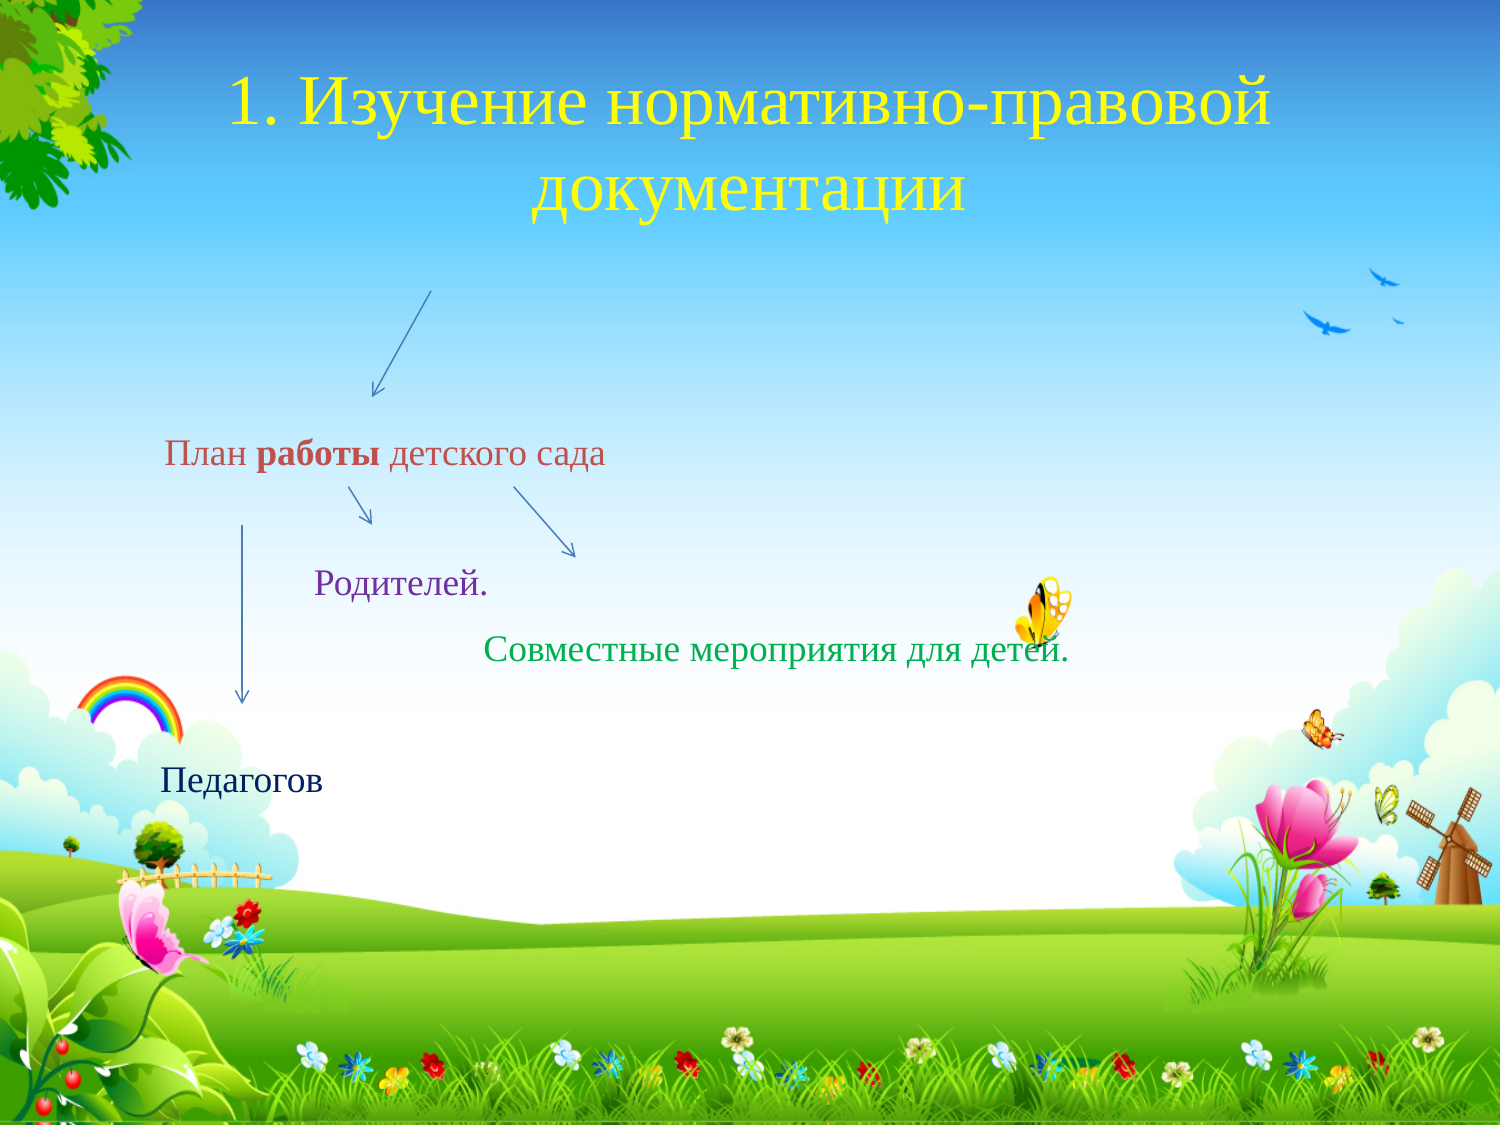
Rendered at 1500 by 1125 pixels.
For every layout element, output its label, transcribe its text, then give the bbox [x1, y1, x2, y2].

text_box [513, 486, 576, 558]
text_box План работы детского сада [149, 420, 631, 481]
text_box Родителей. [299, 551, 504, 611]
text_box Совместные мероприятия для детей. [430, 593, 1181, 676]
picture [0, 0, 1500, 1125]
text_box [371, 290, 432, 398]
text_box Педагогов [145, 748, 339, 808]
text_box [348, 486, 373, 525]
title 1. Изучение нормативно-правовой документации [75, 45, 1425, 233]
